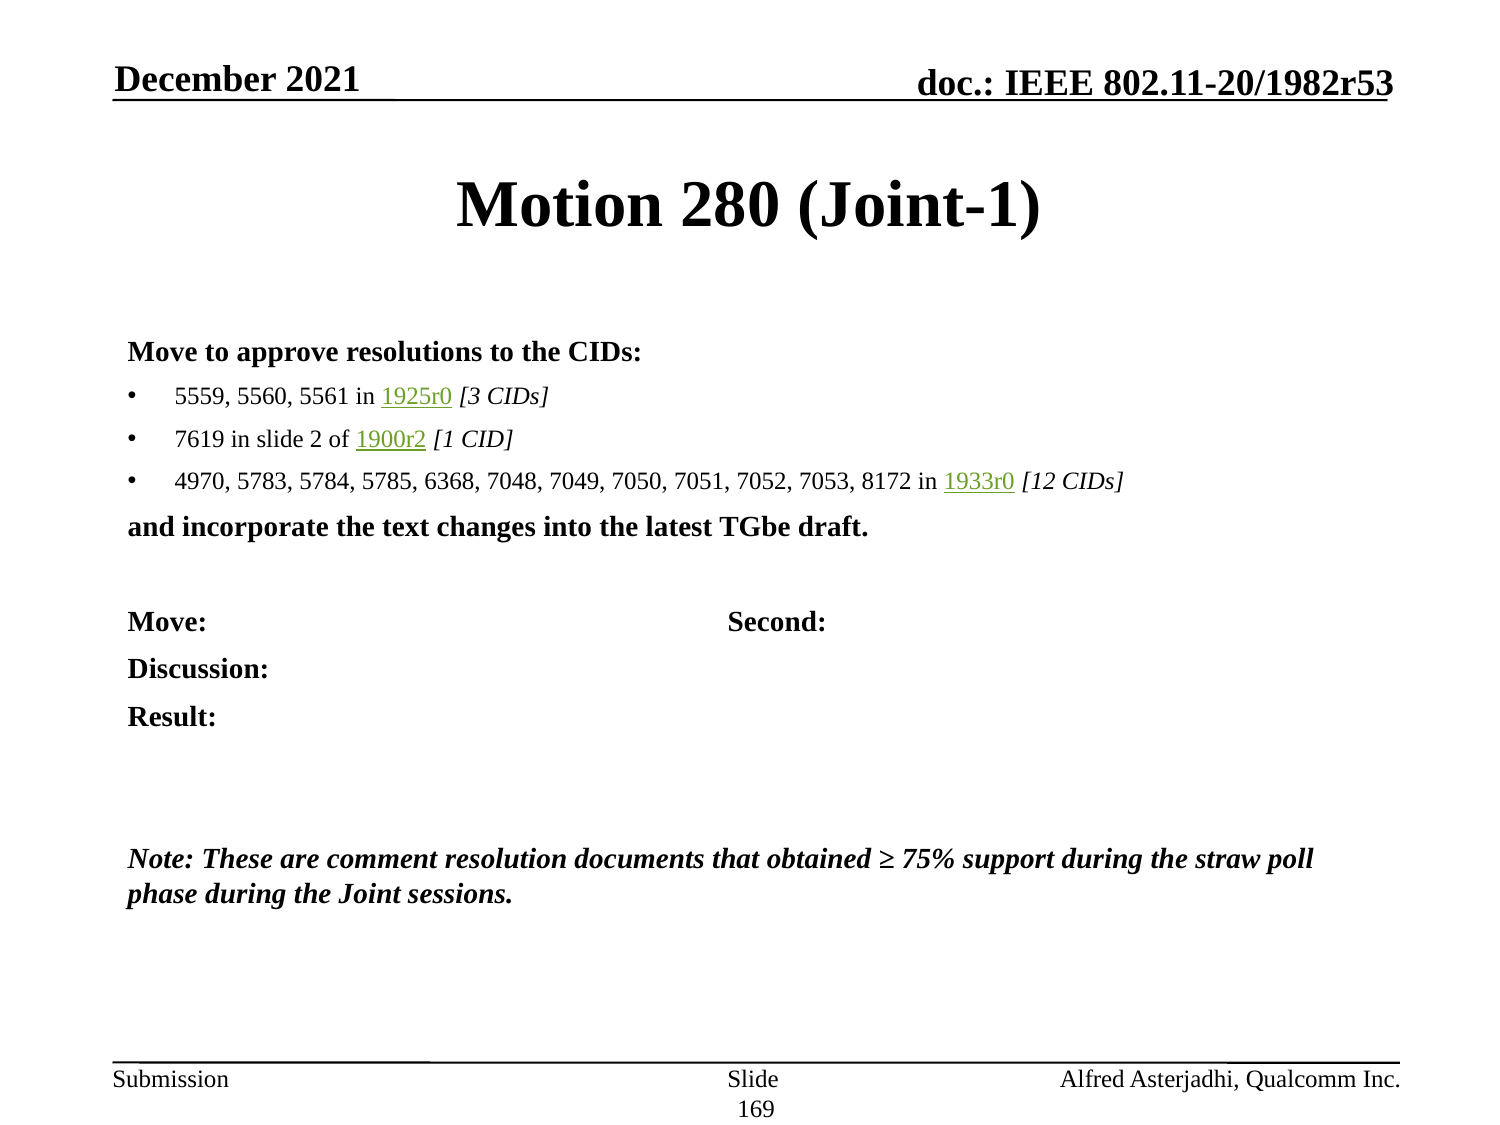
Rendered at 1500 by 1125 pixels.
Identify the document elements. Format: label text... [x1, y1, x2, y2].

footer Alfred Asterjadhi, Qualcomm Inc. [878, 1061, 1402, 1093]
title Motion 280 (Joint-1) [112, 112, 1388, 288]
list Move to approve resolutions to the CIDs: 5559, 5560, 5561 in 1925r0 [3 CIDs] 7619 in slide 2 of 1900r2 [1 CID] 4970, 5783, 5784, 5785, 6368, 7048, 7049, 7050, 7051, 7052, 7053, 8172 in 1933r0 [12 CIDs] and incorporate the text changes into the latest TGbe draft. Move: Second: Discussion: Result: Note: These are comment resolution documents that obtained ≥ 75% support during the straw poll phase during the Joint sessions. [112, 324, 1388, 1063]
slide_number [114, 54, 423, 100]
slide_number Slide 169 [712, 1061, 800, 1123]
